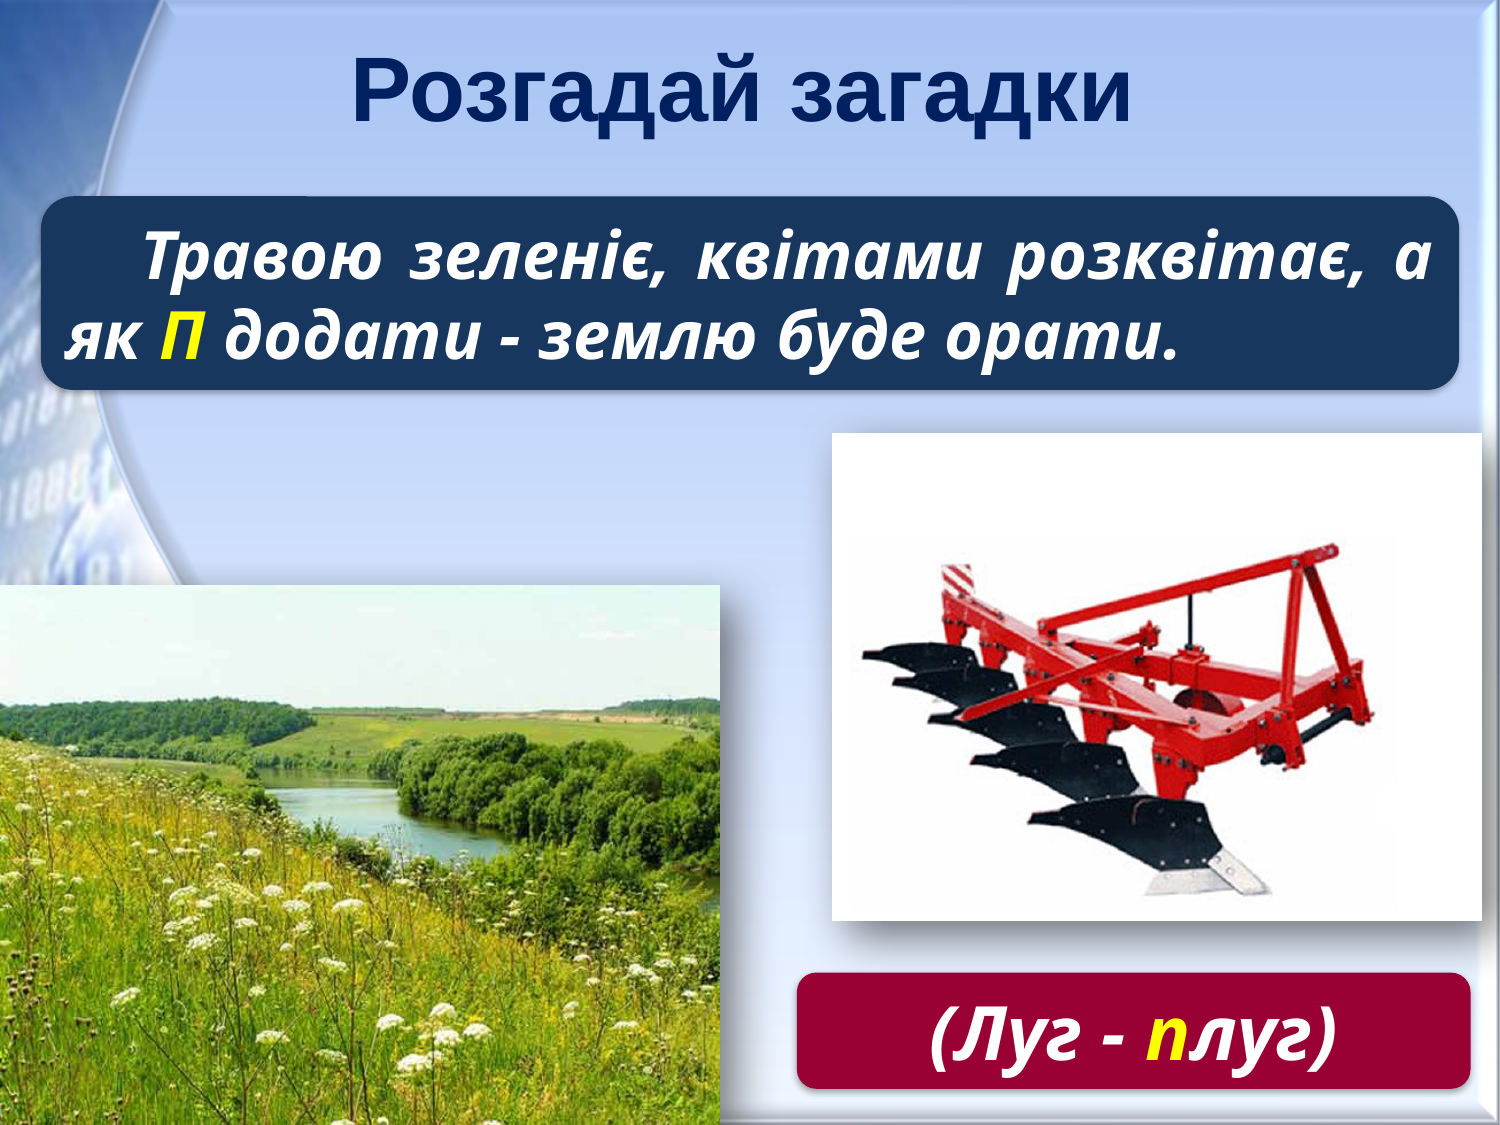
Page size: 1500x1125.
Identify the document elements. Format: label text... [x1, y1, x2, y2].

text_box Травою зеленіє, квітами розквітає, а як П додати - землю буде орати. [40, 196, 1460, 390]
picture [0, 0, 1500, 1125]
text_box (Луг - плуг) [796, 972, 1471, 1089]
text_box Розгадай загадки [82, 21, 1405, 188]
